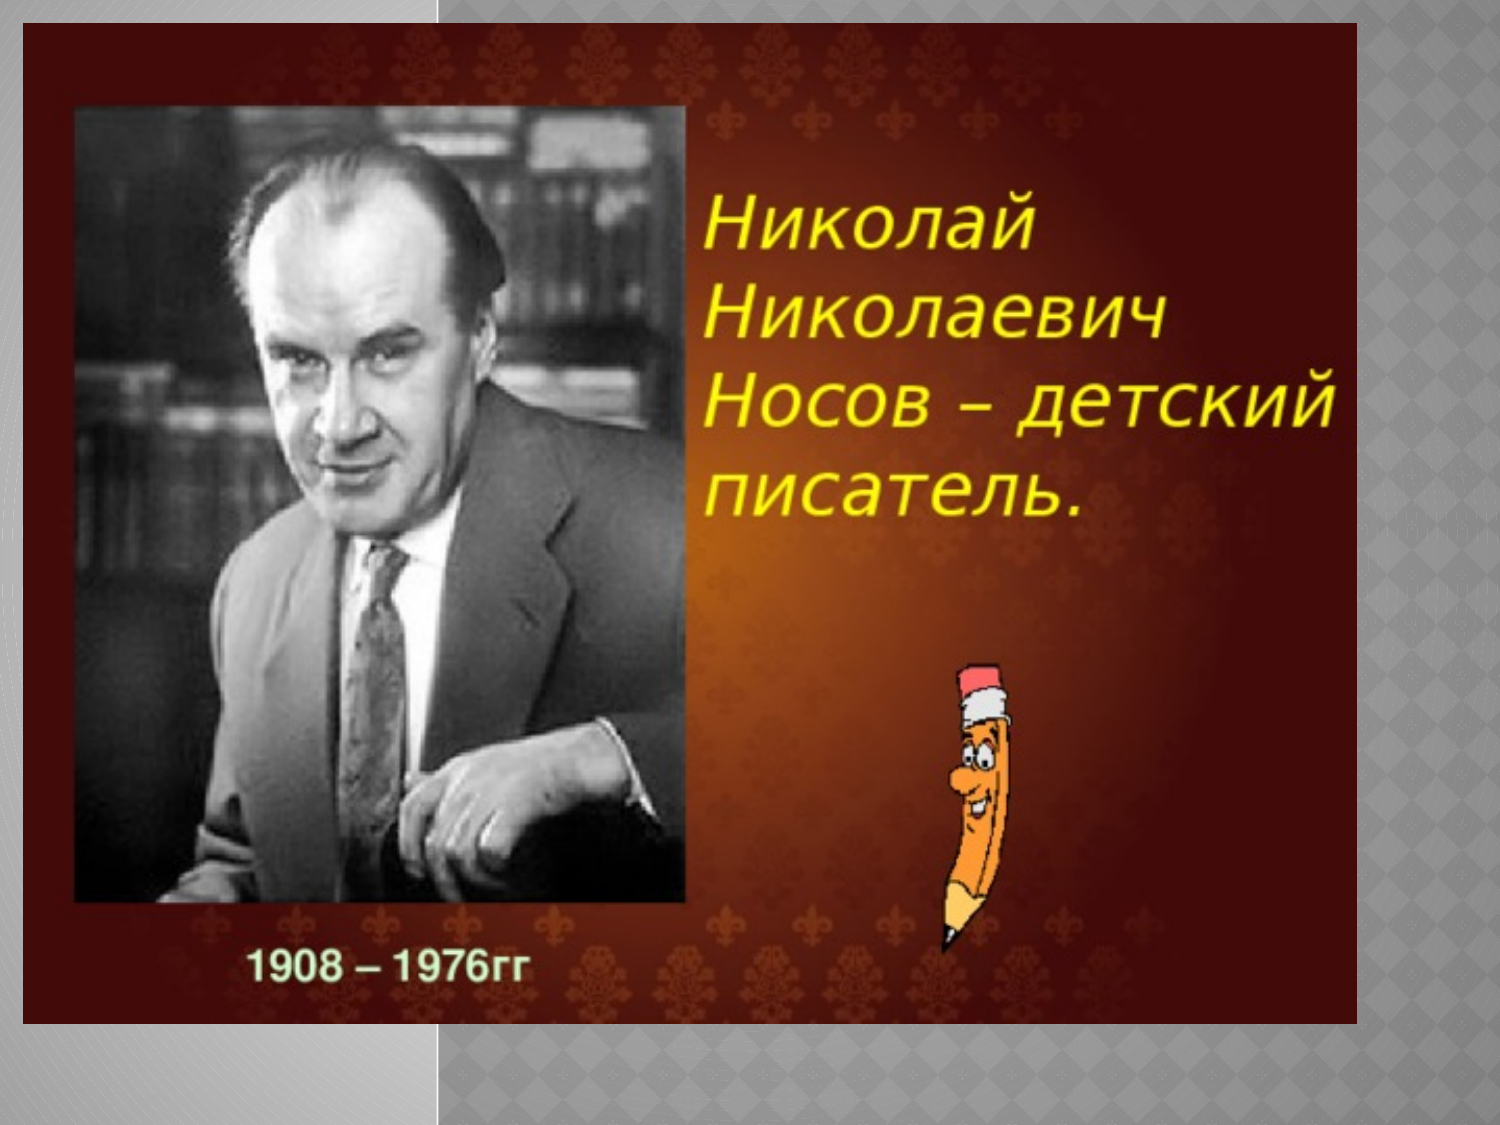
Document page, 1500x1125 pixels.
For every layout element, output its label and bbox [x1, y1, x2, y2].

picture [23, 23, 1358, 1025]
